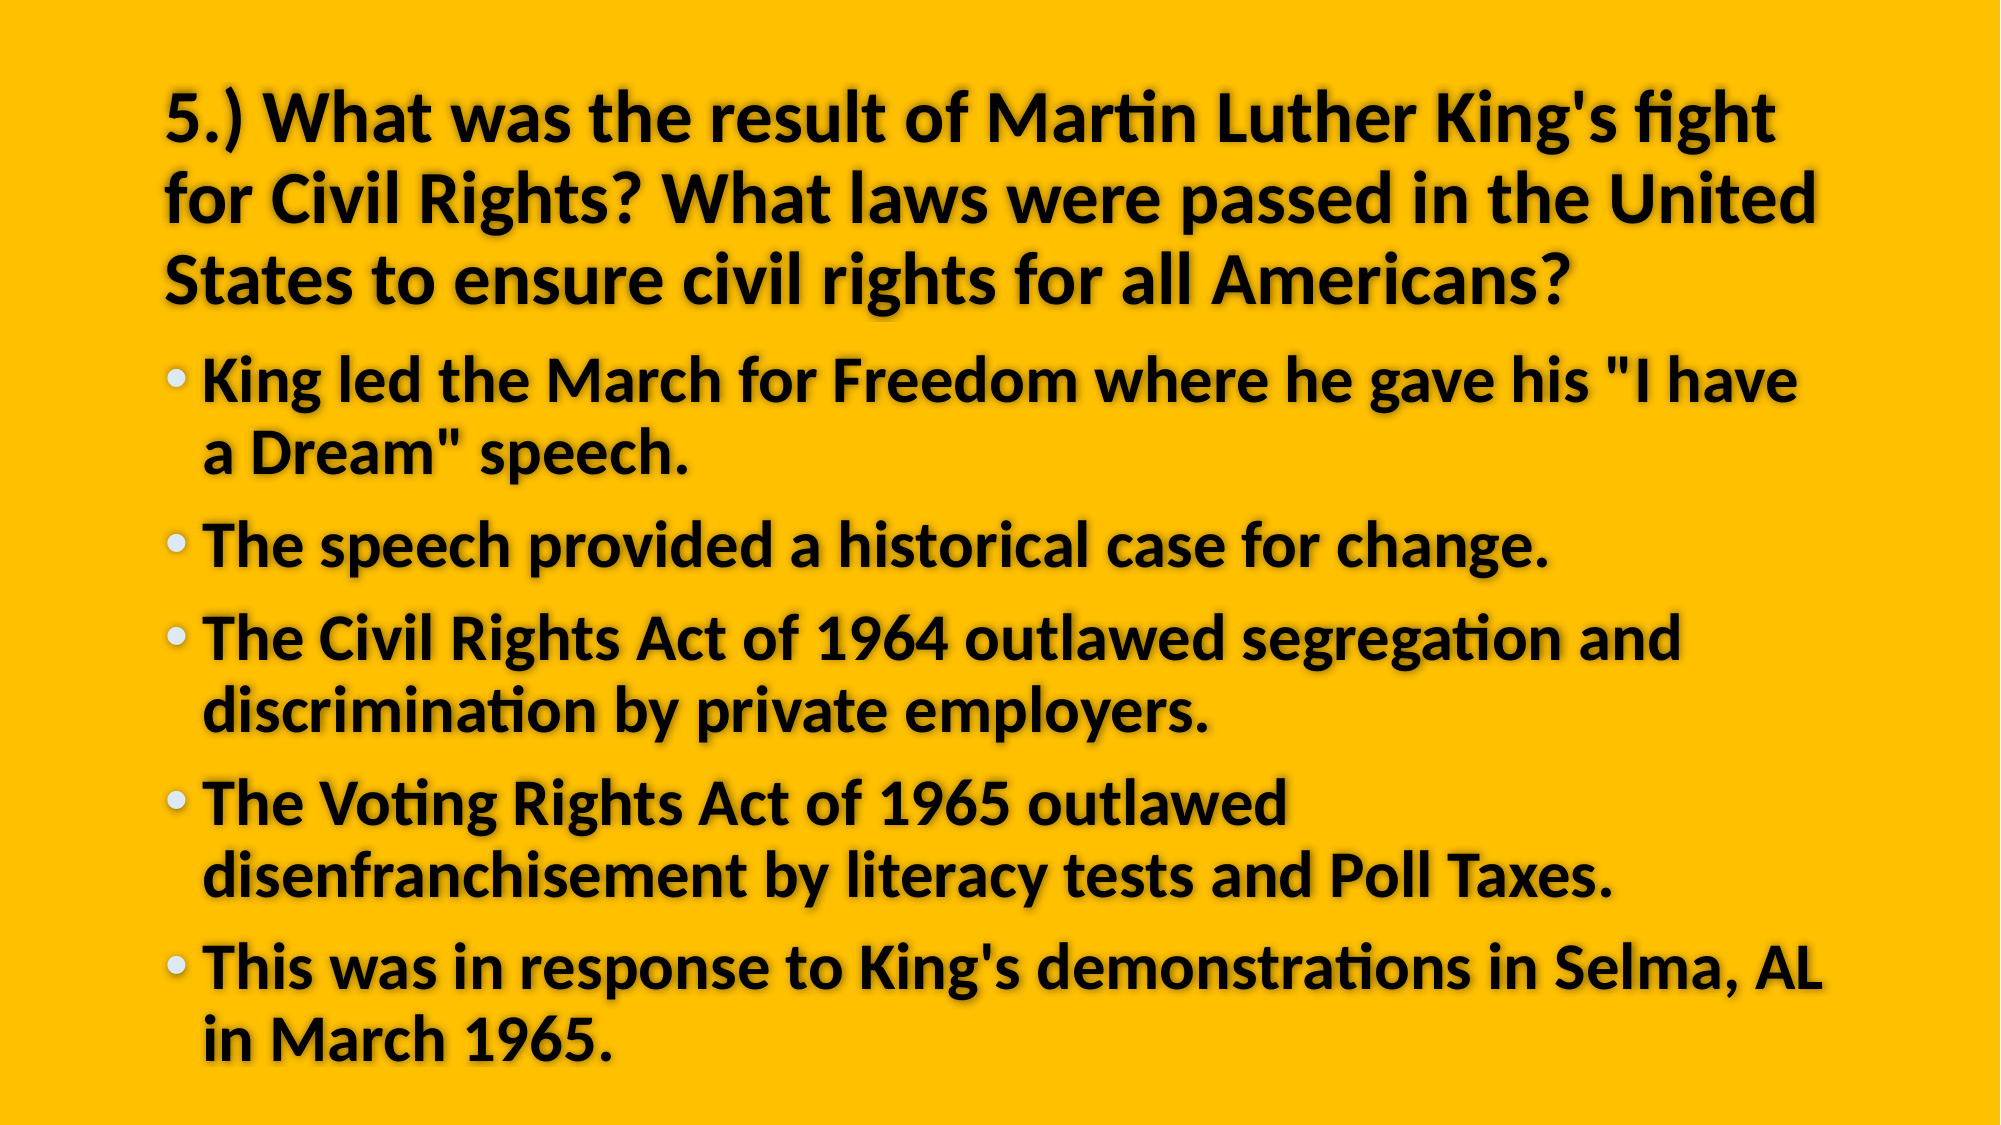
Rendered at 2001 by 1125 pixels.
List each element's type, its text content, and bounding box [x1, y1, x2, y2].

title 5.) What was the result of Martin Luther King's fight for Civil Rights? What laws were passed in the United States to ensure civil rights for all Americans? [149, 99, 1849, 260]
list King led the March for Freedom where he gave his "I have a Dream" speech. The speech provided a historical case for change. The Civil Rights Act of 1964 outlawed segregation and discrimination by private employers. The Voting Rights Act of 1965 outlawed disenfranchisement by literacy tests and Poll Taxes. This was in response to King's demonstrations in Selma, AL in March 1965. [149, 337, 1849, 1004]
